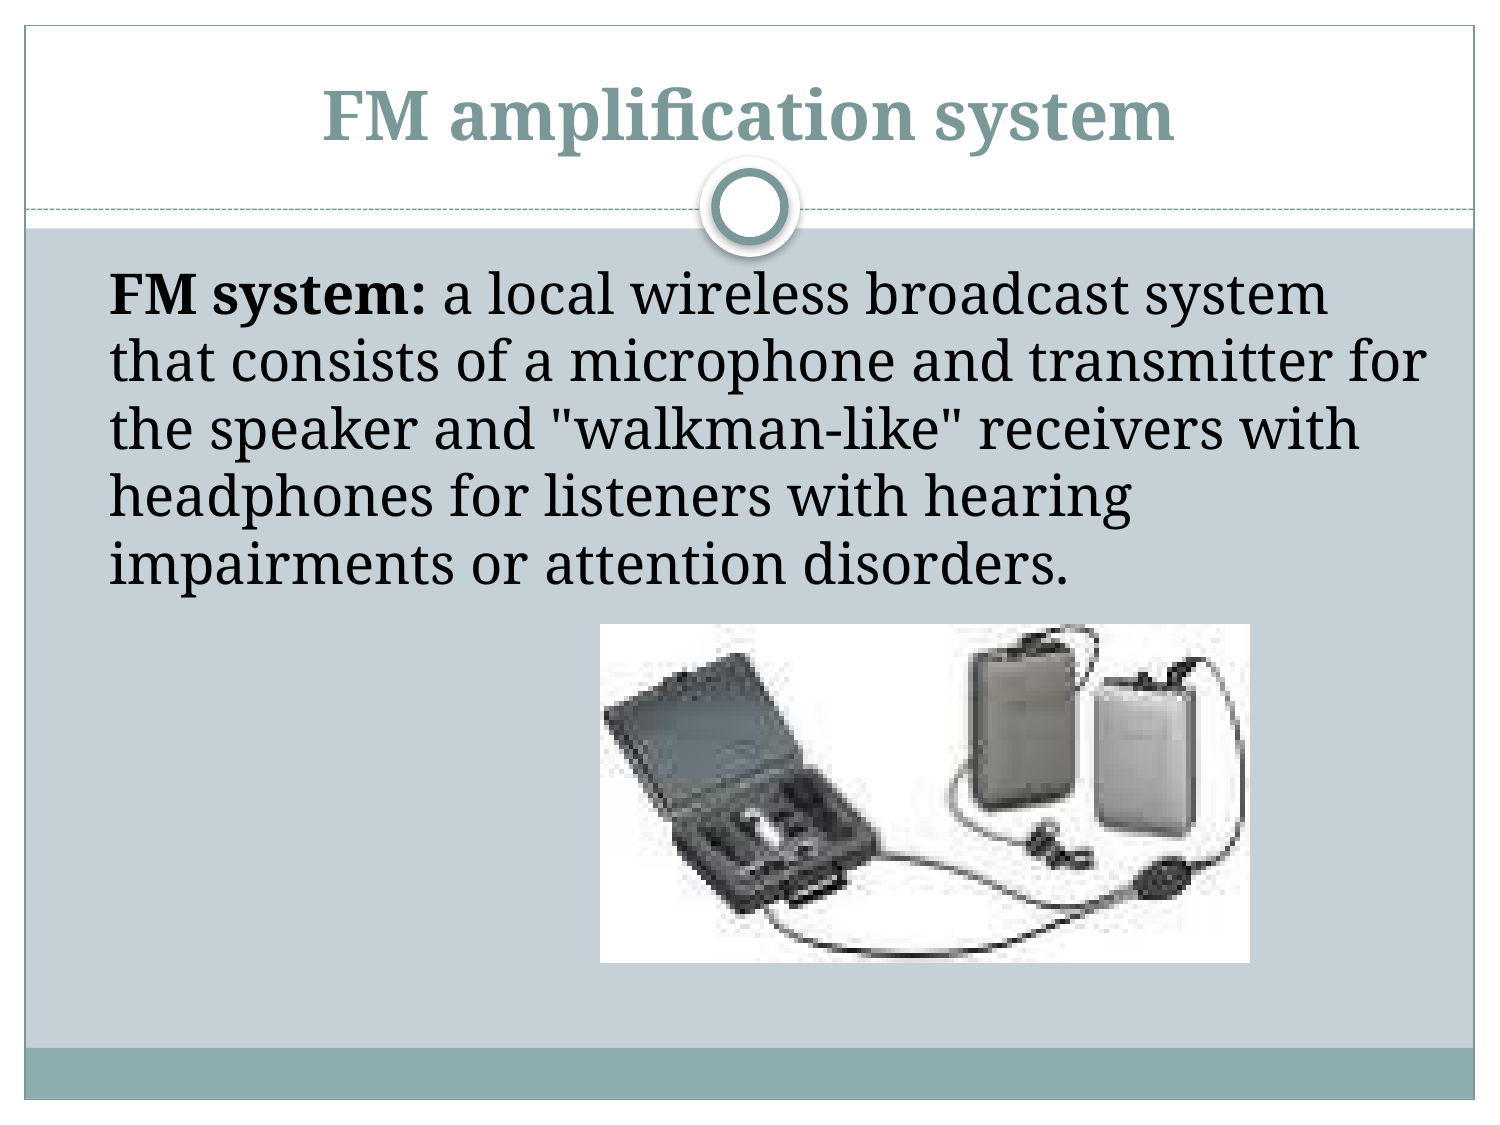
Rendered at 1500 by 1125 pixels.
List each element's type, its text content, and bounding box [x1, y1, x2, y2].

title FM amplification system [49, 37, 1450, 162]
picture [599, 624, 1251, 963]
list FM system: a local wireless broadcast system that consists of a microphone and transmitter for the speaker and "walkman-like" receivers with headphones for listeners with hearing impairments or attention disorders. [49, 250, 1445, 1001]
